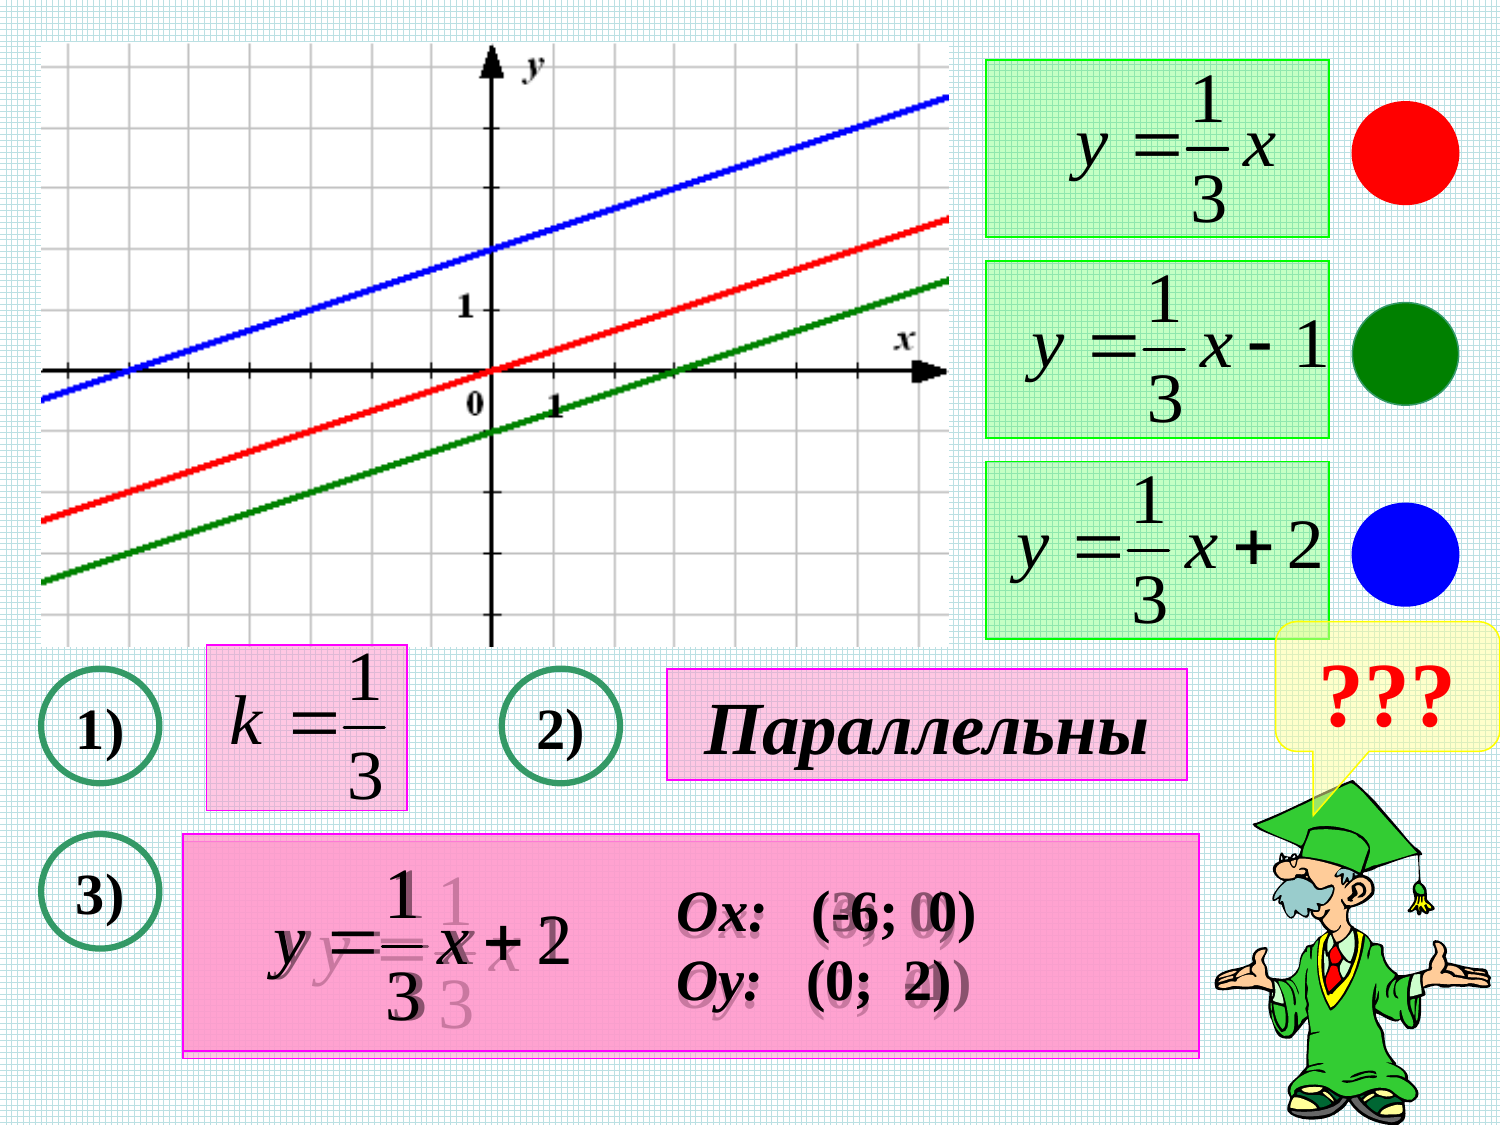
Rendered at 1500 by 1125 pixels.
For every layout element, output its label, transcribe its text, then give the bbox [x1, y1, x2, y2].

text_box ??? [1275, 621, 1500, 773]
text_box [985, 54, 1330, 238]
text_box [985, 455, 1335, 640]
text_box 3) [41, 834, 160, 949]
text_box [1352, 531, 1459, 606]
text_box Параллельны [667, 668, 1187, 780]
text_box [1358, 503, 1453, 530]
text_box [1352, 101, 1459, 205]
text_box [985, 255, 1338, 439]
text_box 2) [501, 668, 621, 784]
text_box 1) [41, 668, 160, 784]
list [40, 42, 951, 649]
text_box [1352, 302, 1459, 406]
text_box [206, 632, 408, 816]
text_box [182, 833, 1200, 1052]
picture [1212, 774, 1500, 1125]
